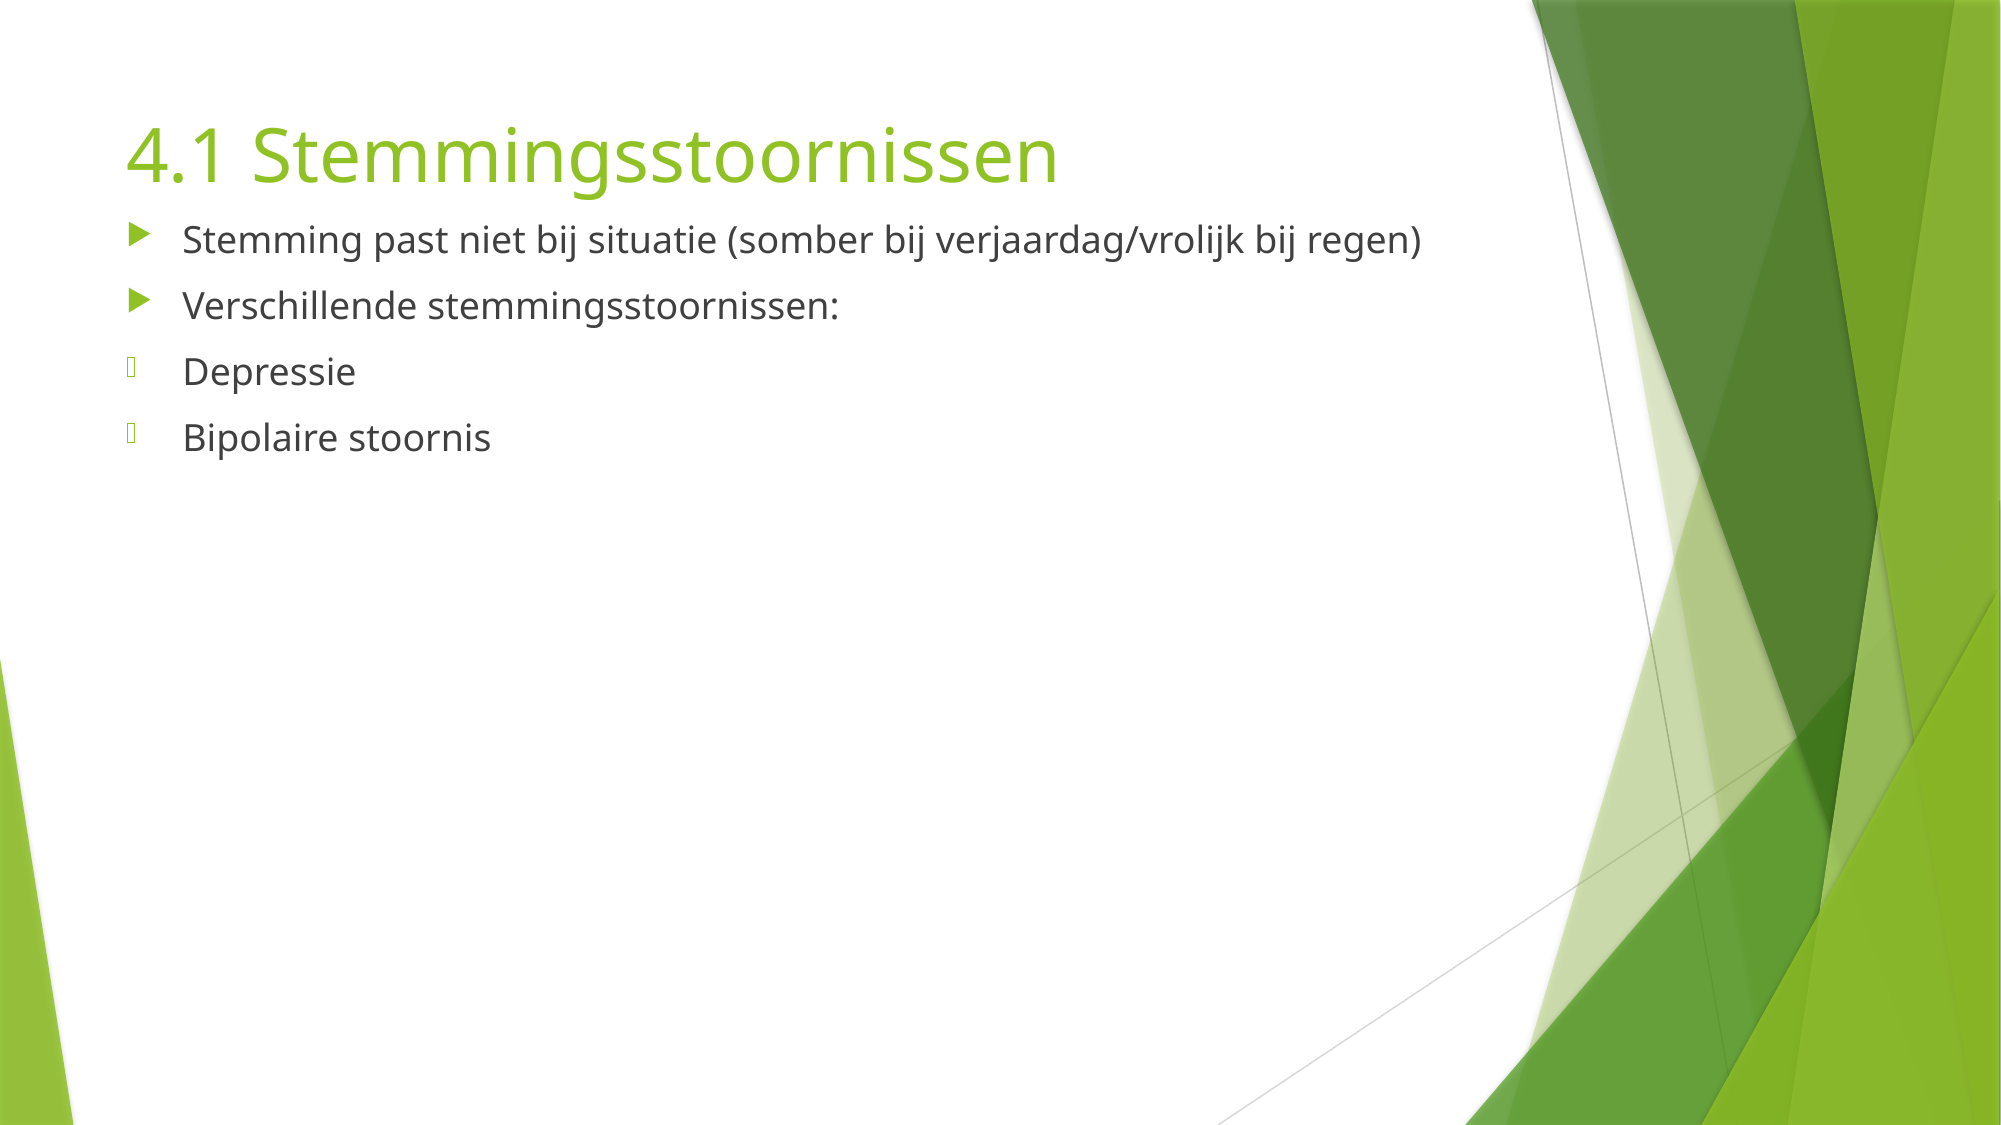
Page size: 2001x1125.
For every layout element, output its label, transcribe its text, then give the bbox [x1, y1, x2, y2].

title 4.1 Stemmingsstoornissen [111, 99, 1522, 208]
list Stemming past niet bij situatie (somber bij verjaardag/vrolijk bij regen) Verschillende stemmingsstoornissen: Depressie Bipolaire stoornis [111, 208, 1522, 846]
